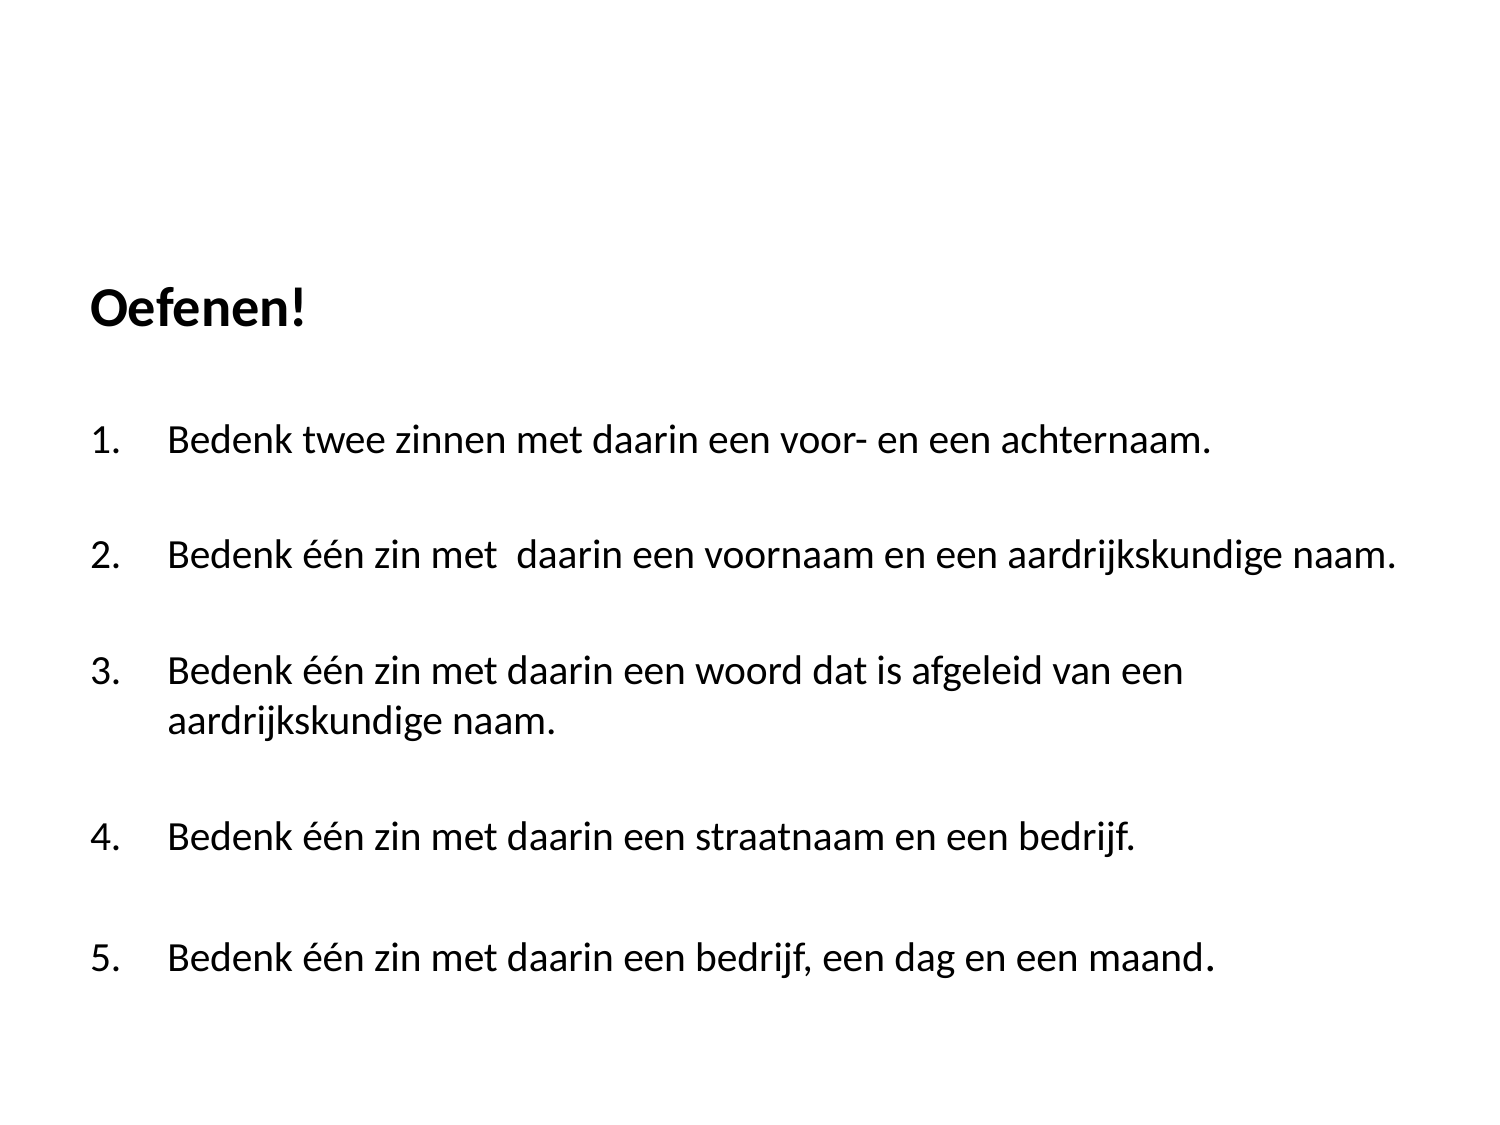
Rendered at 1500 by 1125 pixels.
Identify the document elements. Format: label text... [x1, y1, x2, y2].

list Oefenen! Bedenk twee zinnen met daarin een voor- en een achternaam. Bedenk één zin met daarin een voornaam en een aardrijkskundige naam. Bedenk één zin met daarin een woord dat is afgeleid van een aardrijkskundige naam. Bedenk één zin met daarin een straatnaam en een bedrijf. Bedenk één zin met daarin een bedrijf, een dag en een maand. [75, 262, 1425, 1005]
